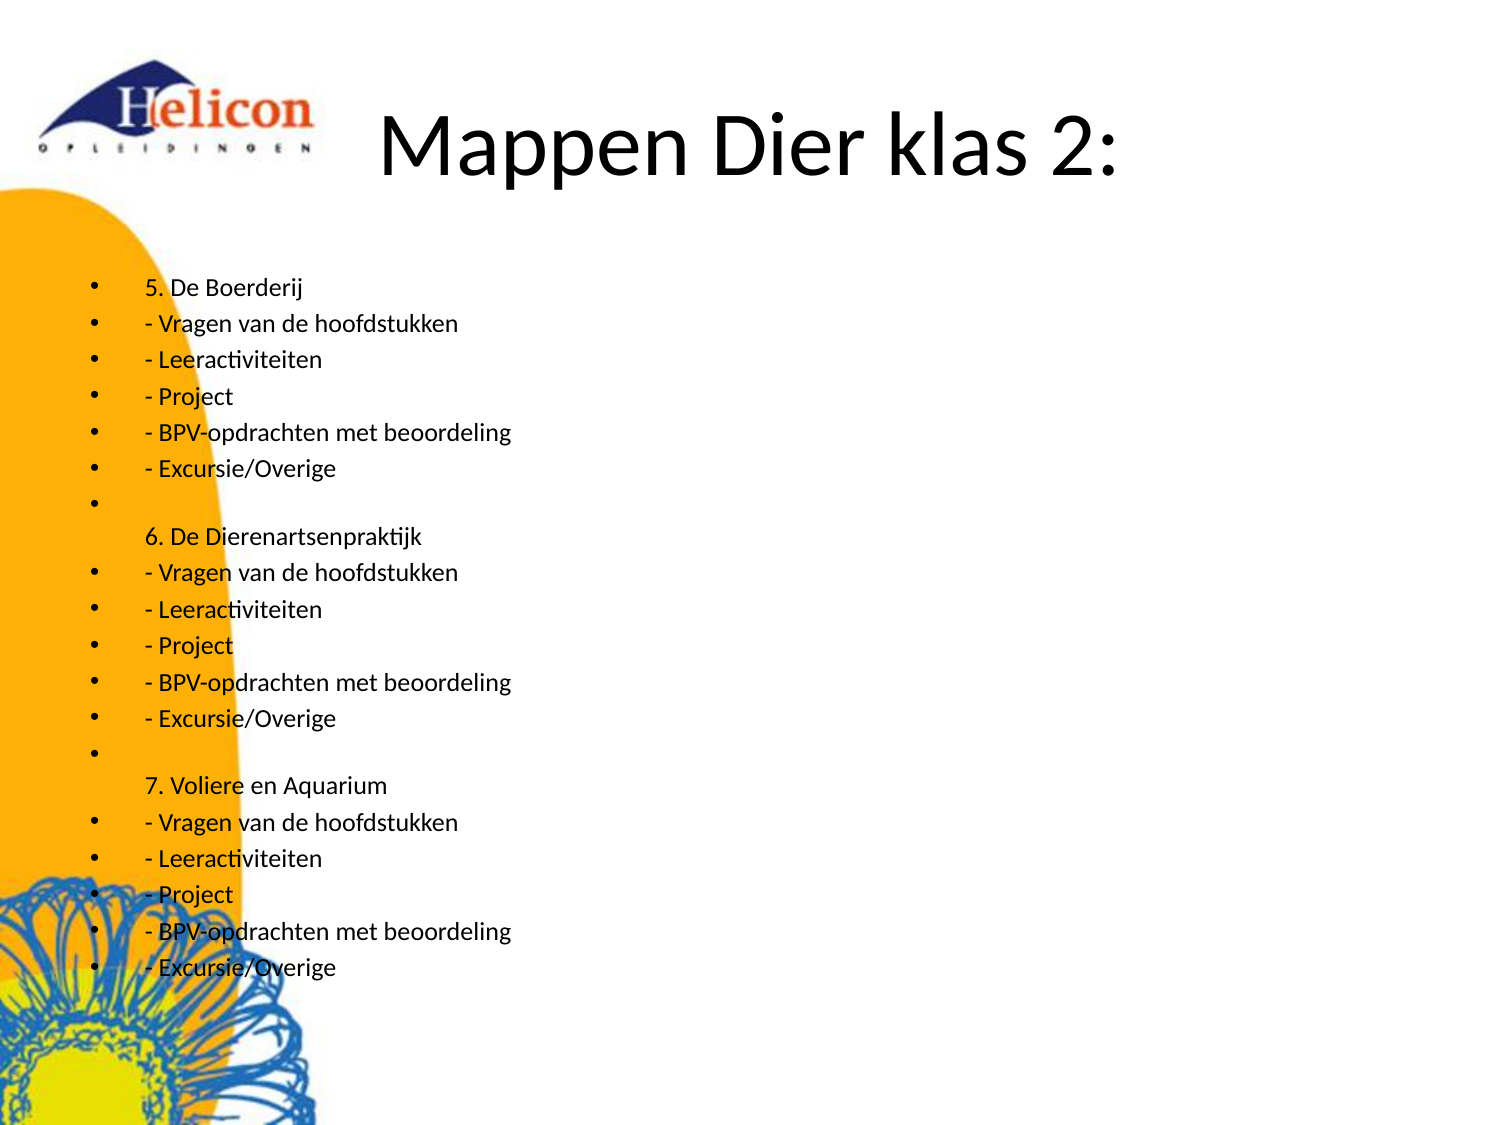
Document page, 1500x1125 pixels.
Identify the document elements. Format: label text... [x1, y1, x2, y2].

title Mappen Dier klas 2: [75, 45, 1425, 233]
list 5. De Boerderij - Vragen van de hoofdstukken - Leeractiviteiten - Project - BPV-opdrachten met beoordeling - Excursie/Overige 6. De Dierenartsenpraktijk - Vragen van de hoofdstukken - Leeractiviteiten - Project - BPV-opdrachten met beoordeling - Excursie/Overige 7. Voliere en Aquarium - Vragen van de hoofdstukken - Leeractiviteiten - Project - BPV-opdrachten met beoordeling - Excursie/Overige [75, 262, 1425, 1005]
picture [0, 0, 1500, 1125]
